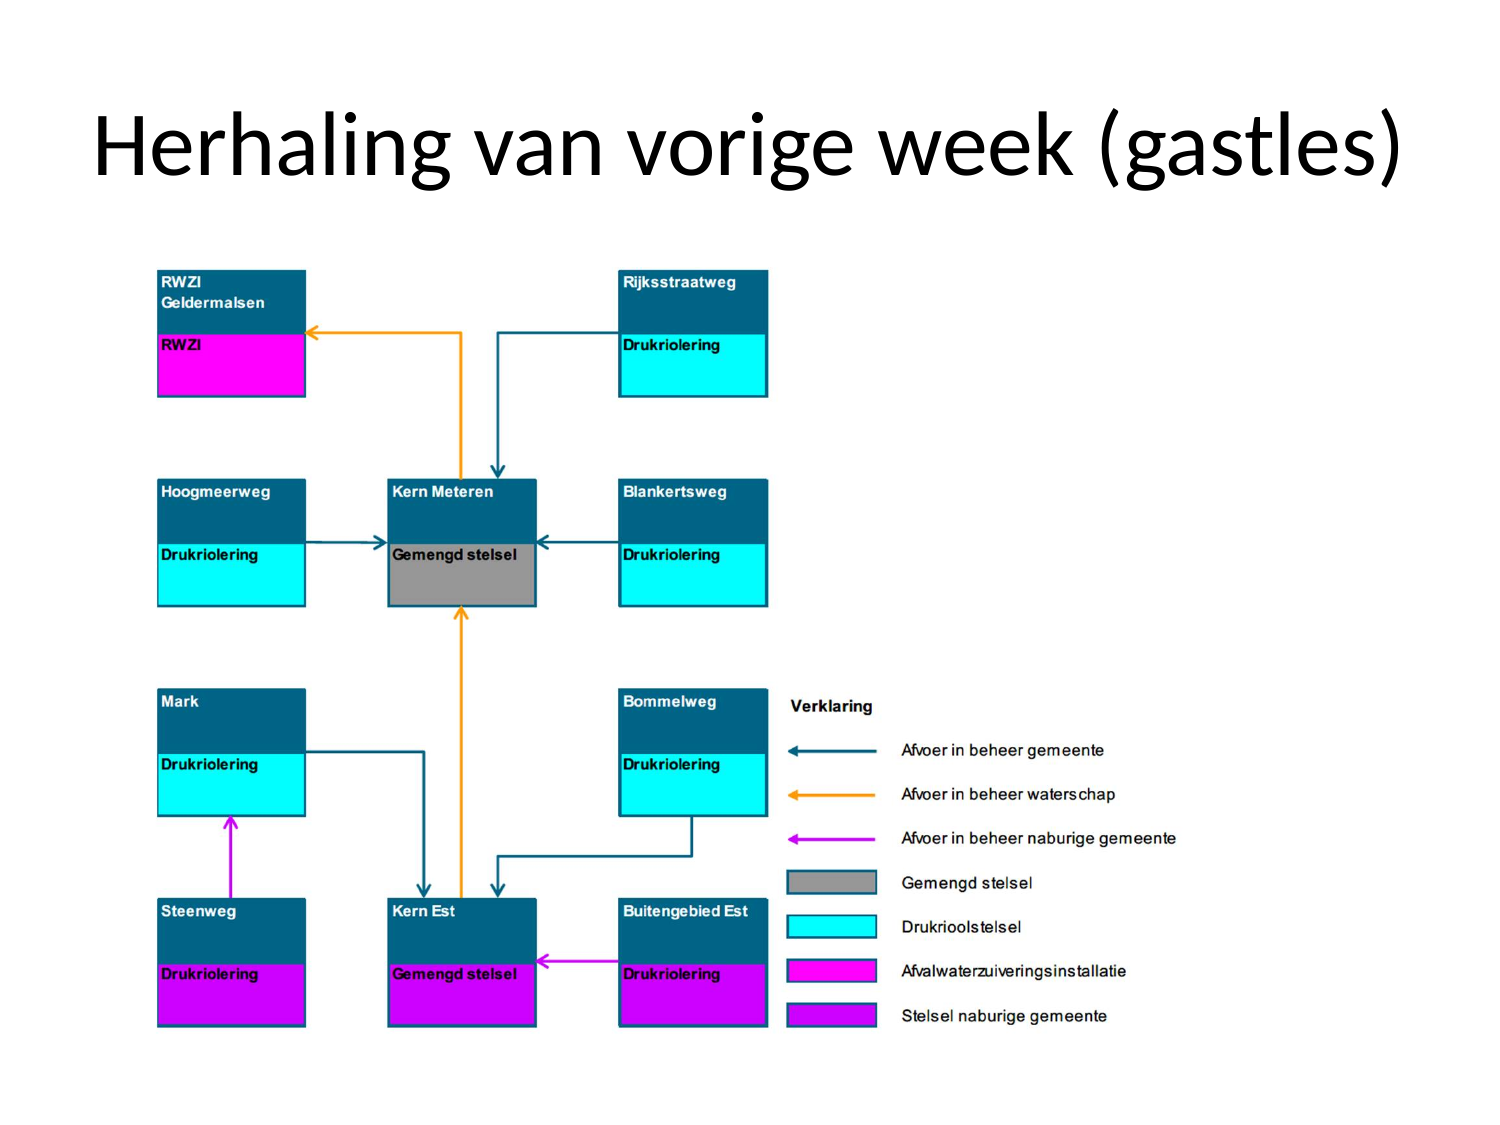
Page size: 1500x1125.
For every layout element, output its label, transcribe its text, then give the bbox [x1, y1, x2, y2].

title Herhaling van vorige week (gastles) [75, 45, 1425, 233]
picture [135, 266, 1280, 1042]
